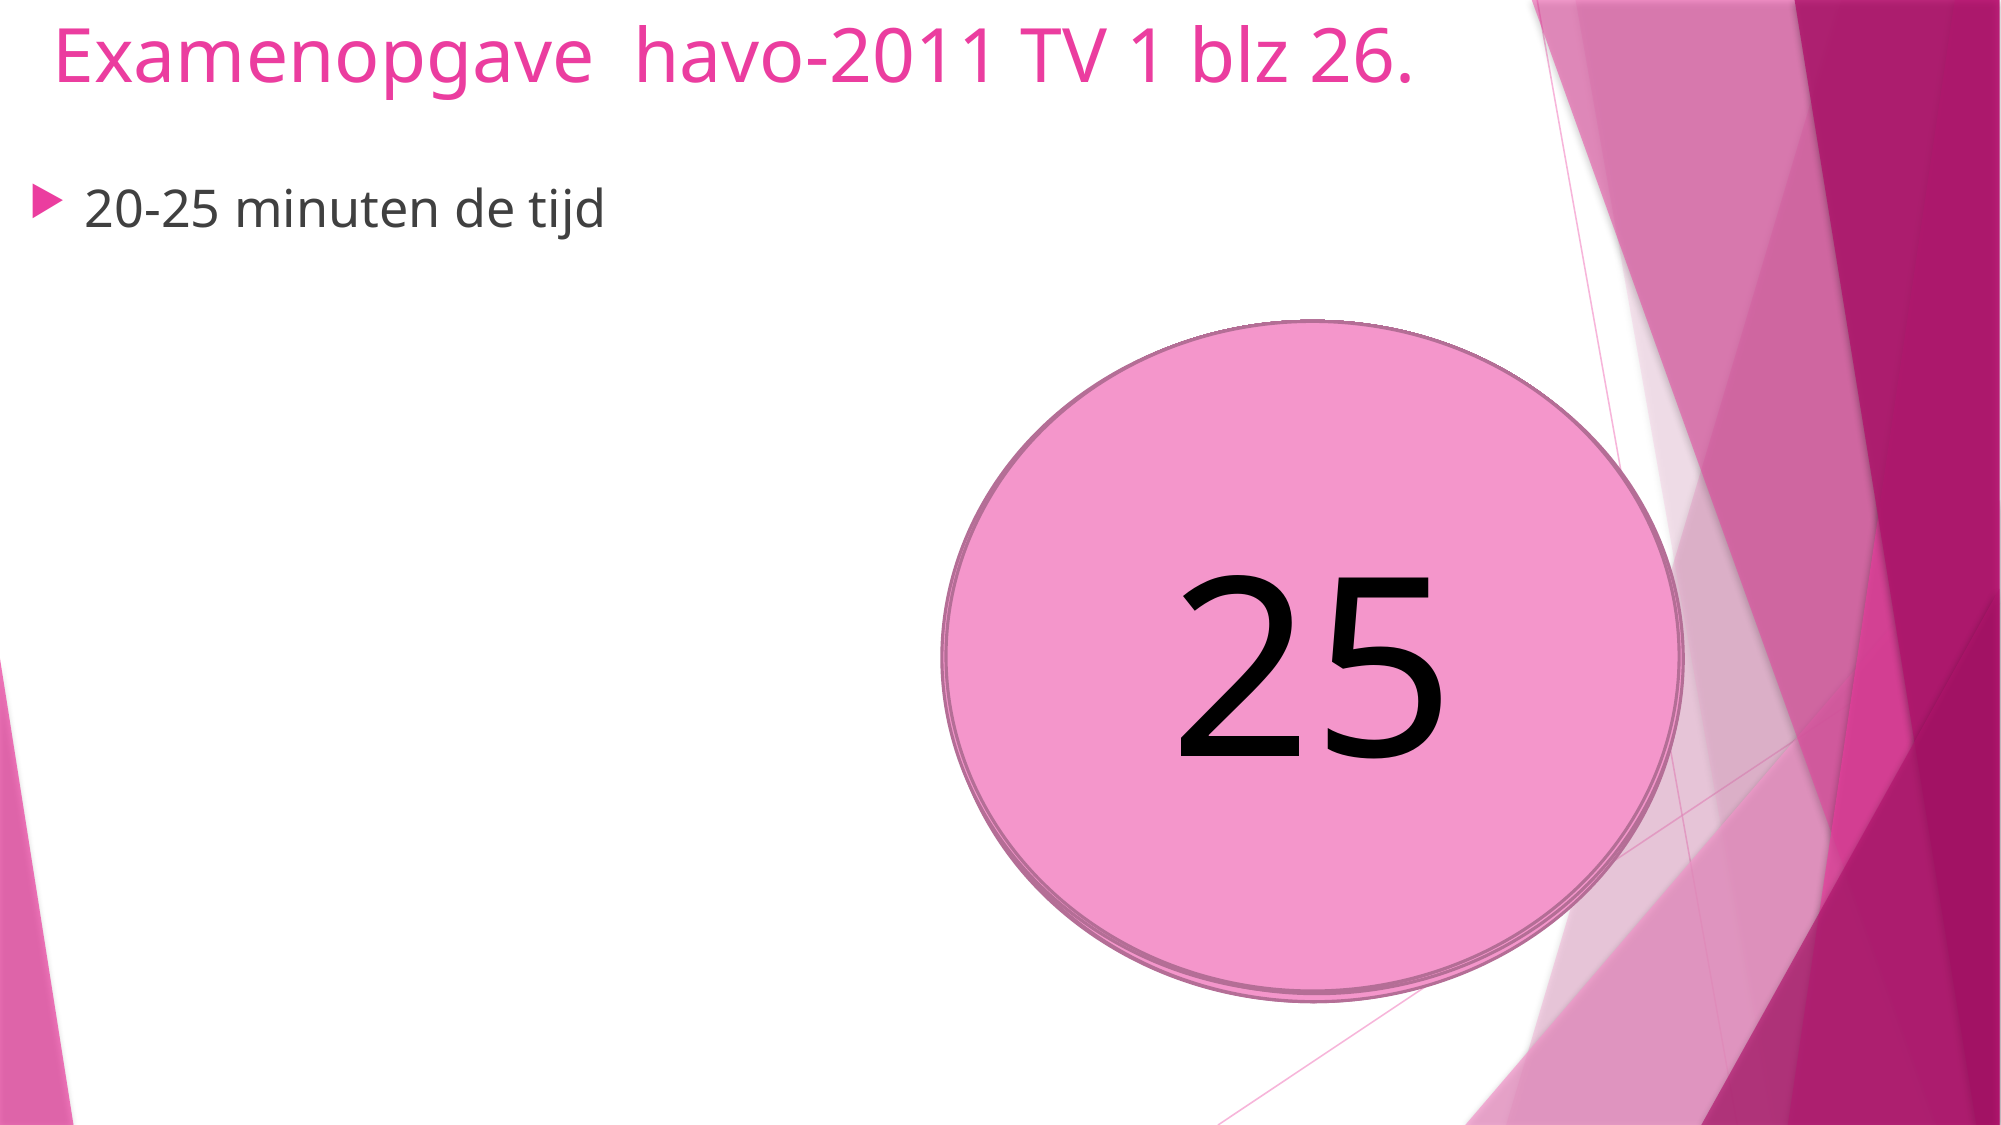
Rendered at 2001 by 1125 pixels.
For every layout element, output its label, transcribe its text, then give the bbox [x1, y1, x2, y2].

text_box 23 [1285, 413, 1685, 996]
text_box 22 [1008, 771, 1665, 1004]
title Examenopgave havo-2011 TV 1 blz 26. [37, 0, 1494, 260]
text_box 25 [944, 319, 1681, 993]
list 20-25 minuten de tijd [13, 167, 818, 1013]
text_box 24 [940, 361, 1348, 994]
